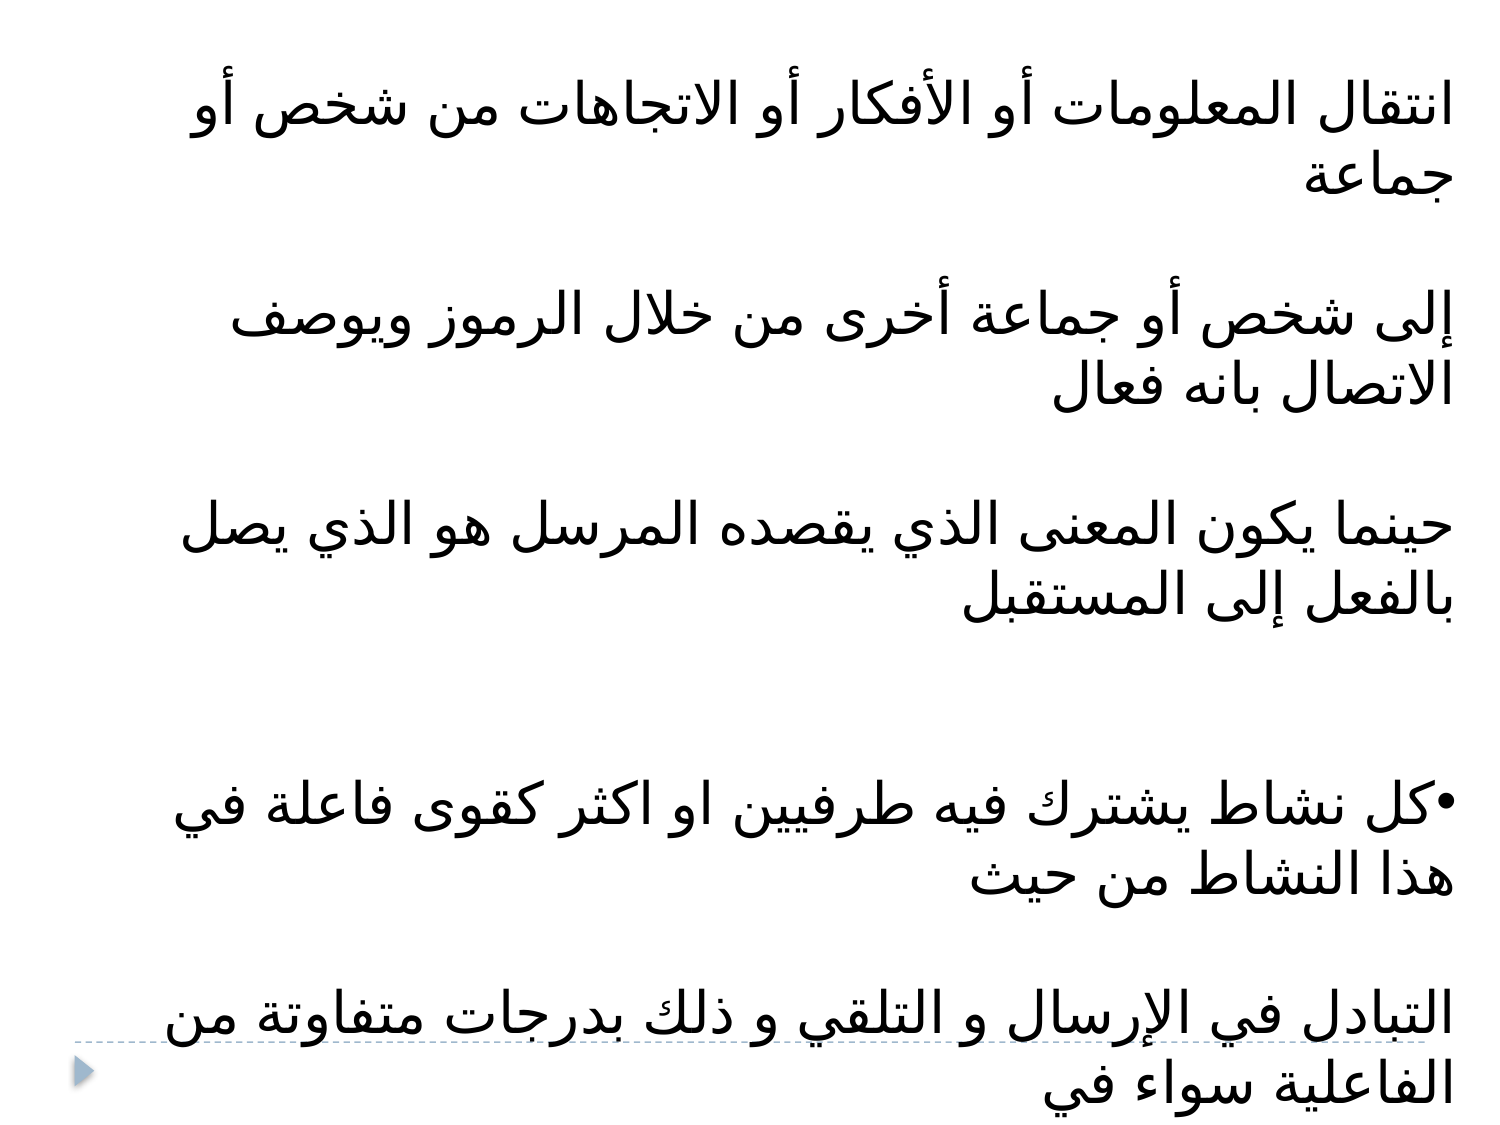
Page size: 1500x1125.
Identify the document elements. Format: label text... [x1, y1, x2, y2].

text_box انتقال المعلومات أو الأفكار أو الاتجاهات من شخص أو جماعة إلى شخص أو جماعة أخرى من خلال الرموز ويوصف الاتصال بانه فعال حينما يكون المعنى الذي يقصده المرسل هو الذي يصل بالفعل إلى المستقبل كل نشاط يشترك فيه طرفيين او اكثر كقوى فاعلة في هذا النشاط من حيث التبادل في الإرسال و التلقي و ذلك بدرجات متفاوتة من الفاعلية سواء في وجهة النشاط ككل او فيما قد ينتج عنه من تأثير [70, 58, 1472, 1125]
